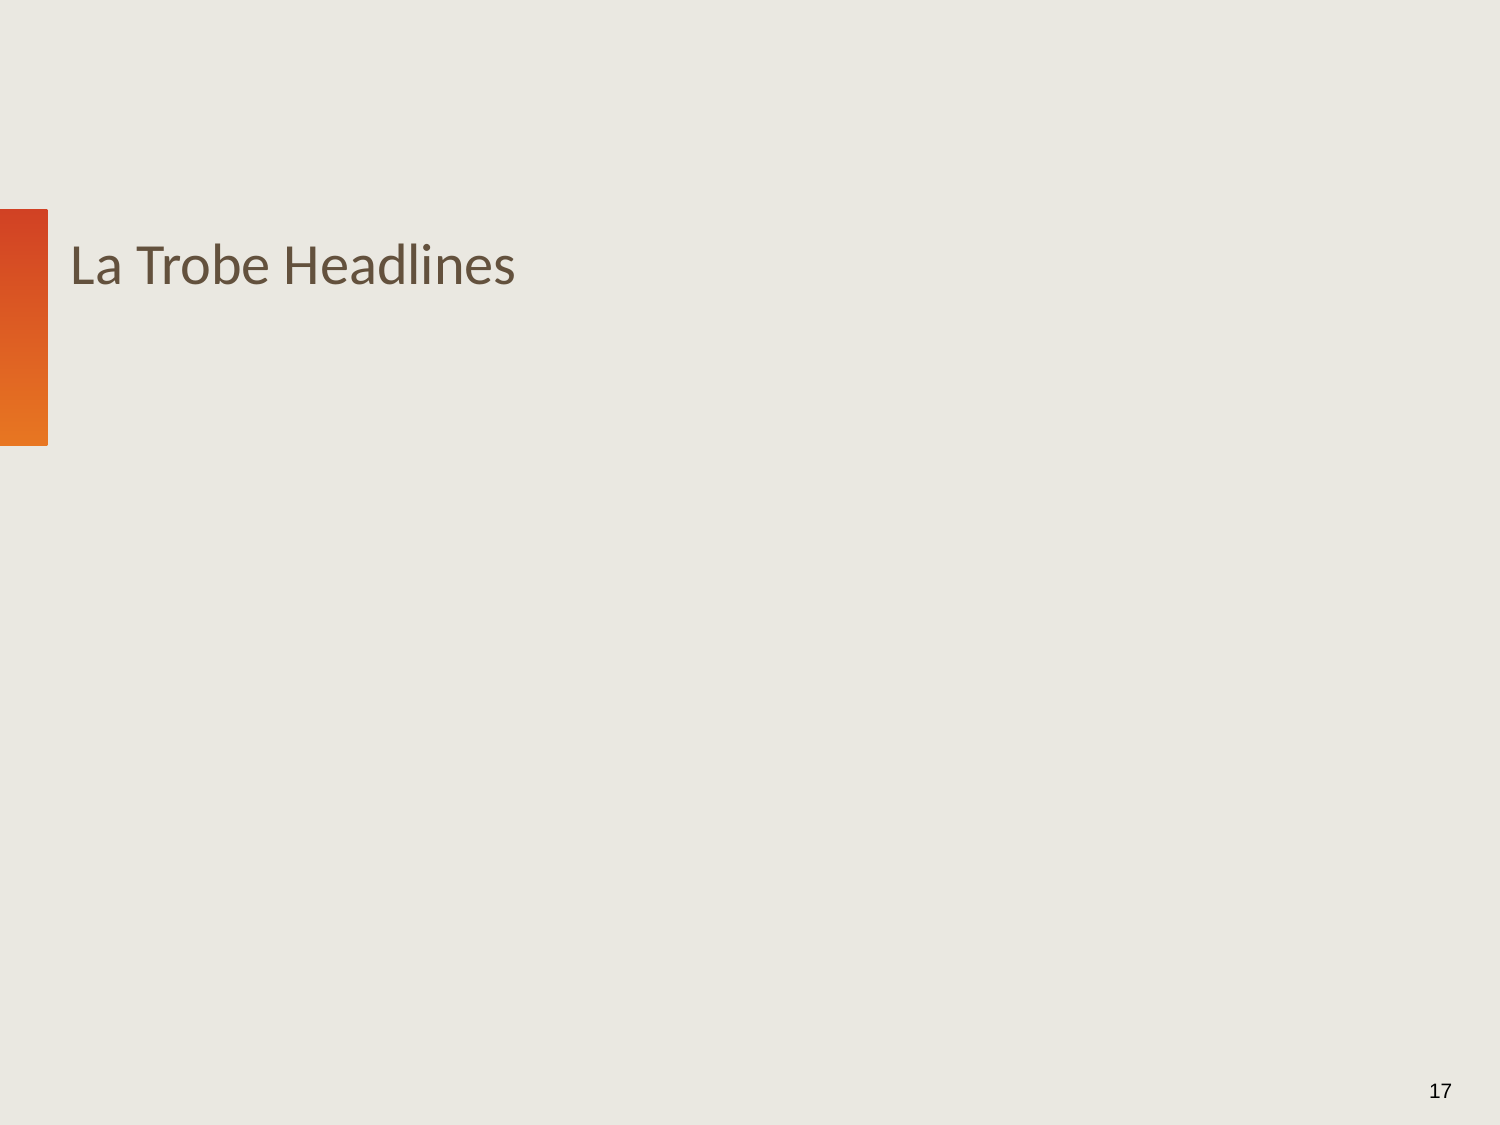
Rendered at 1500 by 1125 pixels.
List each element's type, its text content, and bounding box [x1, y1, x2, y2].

list La Trobe Headlines [70, 212, 1376, 449]
